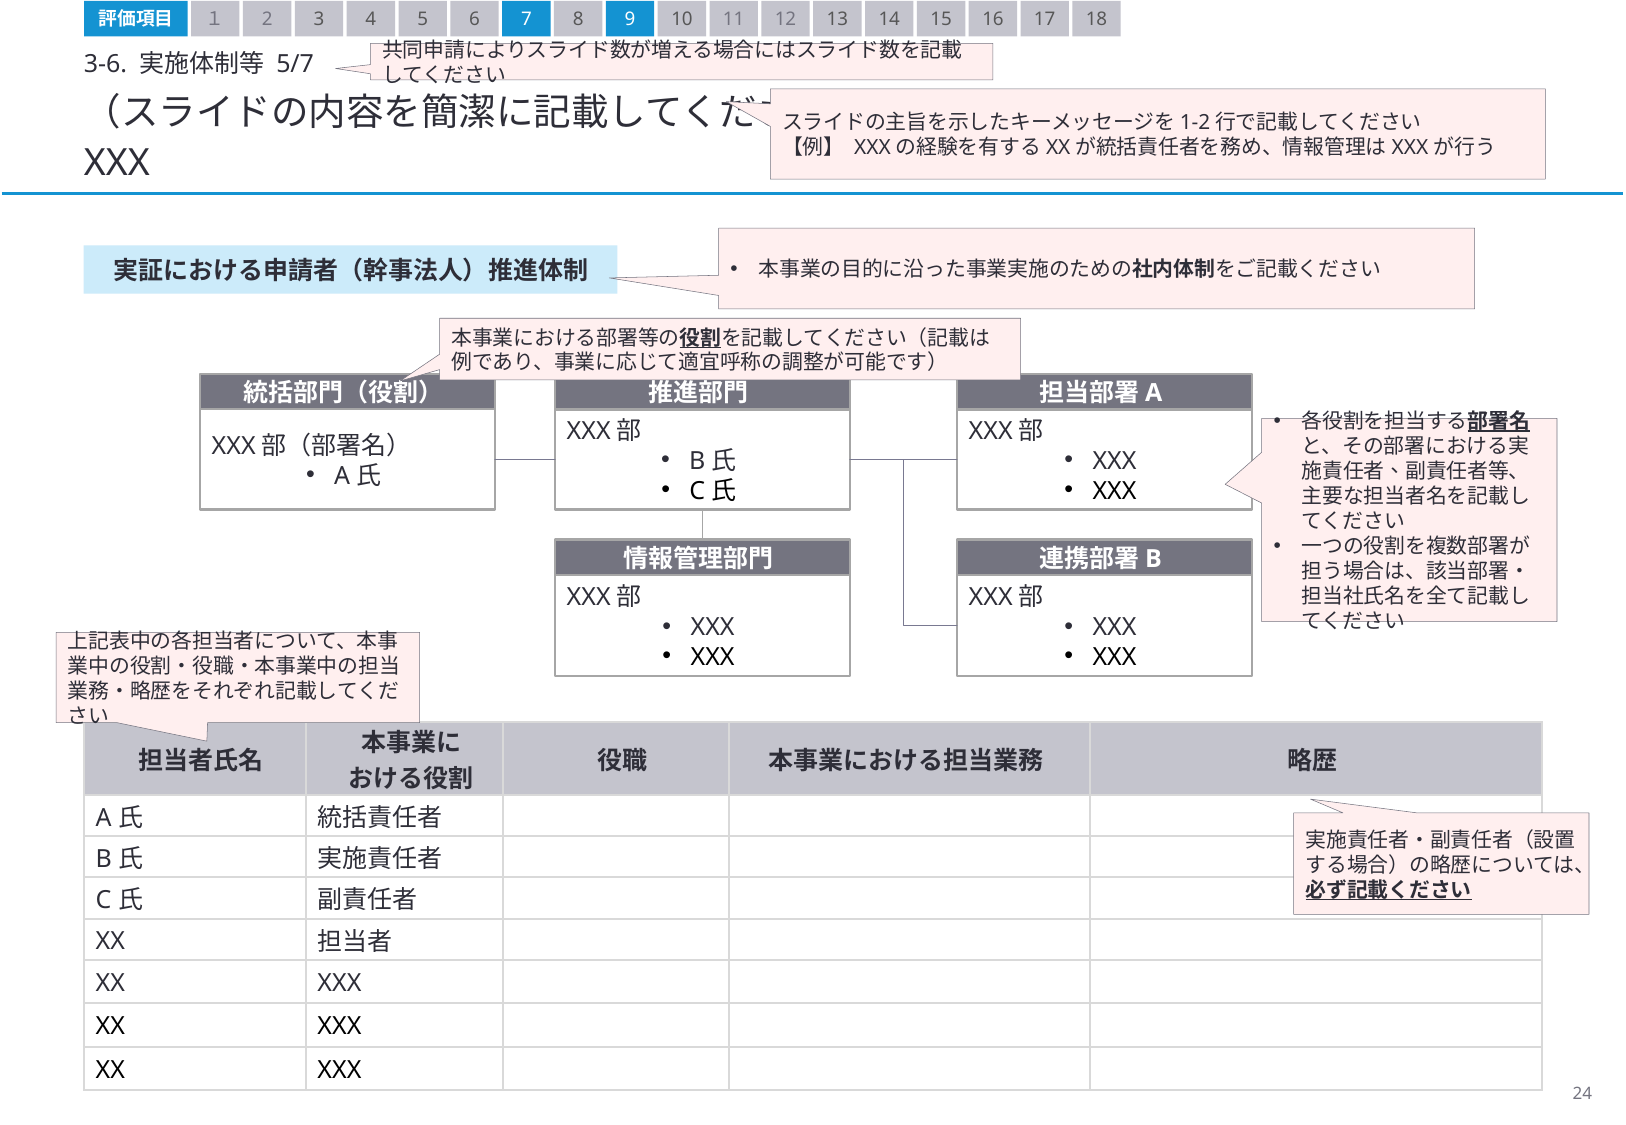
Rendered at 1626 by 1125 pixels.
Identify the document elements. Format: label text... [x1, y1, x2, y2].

table_cell [730, 878, 1089, 918]
table_cell [730, 920, 1089, 959]
table_cell [730, 796, 1089, 835]
text_box 情報管理部門 [554, 539, 849, 576]
text_box XXX部 XXX XXX [956, 410, 1253, 510]
table_cell [504, 920, 728, 959]
table_cell XX [85, 961, 305, 1002]
table_cell [504, 837, 728, 876]
table_header 担当者氏名 [85, 724, 305, 794]
table_cell [1091, 796, 1541, 835]
table_cell [730, 961, 1089, 1002]
table_cell XXX [307, 1048, 502, 1089]
table_cell [1091, 961, 1541, 1002]
table_cell [730, 1004, 1089, 1046]
table_cell [504, 878, 728, 918]
table_cell XXX [307, 961, 502, 1002]
text_box XXX部 XXX XXX [554, 576, 851, 676]
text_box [83, 0, 1122, 37]
text_box 推進部門 [554, 381, 851, 410]
table_cell [504, 1004, 728, 1046]
table_cell XX [85, 920, 305, 959]
table_header 本事業における担当業務 [730, 723, 1089, 794]
table_cell 副責任者 [307, 878, 502, 918]
table_cell 実施責任者 [307, 837, 502, 876]
list （スライドの内容を簡潔に記載してください） XXX [84, 83, 1543, 183]
text_box 実証における申請者（幹事法人）推進体制 [83, 244, 618, 295]
table_cell 統括責任者 [307, 796, 502, 835]
table_cell A氏 [85, 796, 305, 835]
list 3-6. 実施体制等 5/7 [84, 40, 1543, 82]
table_cell 担当者 [307, 920, 502, 959]
table_cell [504, 796, 728, 835]
text_box XXX部 B氏 C氏 [554, 410, 851, 510]
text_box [849, 460, 958, 626]
text_box 連携部署B [958, 539, 1253, 576]
table_cell [730, 837, 1089, 876]
table_cell XX [85, 1004, 305, 1046]
table_header 本事業に おける役割 [307, 723, 502, 794]
text_box 共同申請によりスライド数が増える場合にはスライド数を記載してください [334, 42, 994, 81]
table_cell XXX [307, 1004, 502, 1046]
text_box 本事業における部署等の役割を記載してください（記載は例であり、事業に応じて適宜呼称の調整が可能です） [399, 317, 1022, 382]
text_box XXX部（部署名） A氏 [199, 408, 496, 510]
table_cell [730, 1048, 1089, 1089]
text_box 本事業の目的に沿った事業実施のための社内体制をご記載ください [608, 227, 1476, 310]
table_cell C氏 [85, 878, 305, 918]
table_cell [504, 961, 728, 1002]
text_box XXX部 XXX XXX [956, 576, 1253, 676]
table_header 略歴 [1091, 723, 1541, 794]
text_box 上記表中の各担当者について、本事業中の役割・役職・本事業中の担当業務・略歴をそれぞれ記載してください [55, 631, 421, 743]
table_cell [1091, 878, 1541, 918]
table_header 役職 [504, 723, 728, 794]
table_cell [1091, 1004, 1541, 1046]
text_box スライドの主旨を示したキーメッセージを1-2行で記載してください 【例】 XXXの経験を有するXXが統括責任者を務め、情報管理はXXXが行う [725, 87, 1547, 180]
table_cell [1091, 837, 1292, 876]
text_box 統括部門（役割） [199, 373, 496, 408]
text_box 実施責任者・副責任者（設置する場合）の略歴については、必ず記載ください [1292, 798, 1590, 916]
table_cell [1091, 1048, 1541, 1089]
table_cell [504, 1048, 728, 1089]
text_box 担当部署A [956, 373, 1253, 410]
table_cell XX [85, 1048, 305, 1089]
table_cell B氏 [85, 837, 305, 876]
text_box 各役割を担当する部署名と、その部署における実施責任者、副責任者等、主要な担当者名を記載してください 一つの役割を複数部署が担う場合は、該当部署・担当社氏名を全て記載してください [1224, 417, 1558, 623]
table_cell [1091, 920, 1541, 959]
